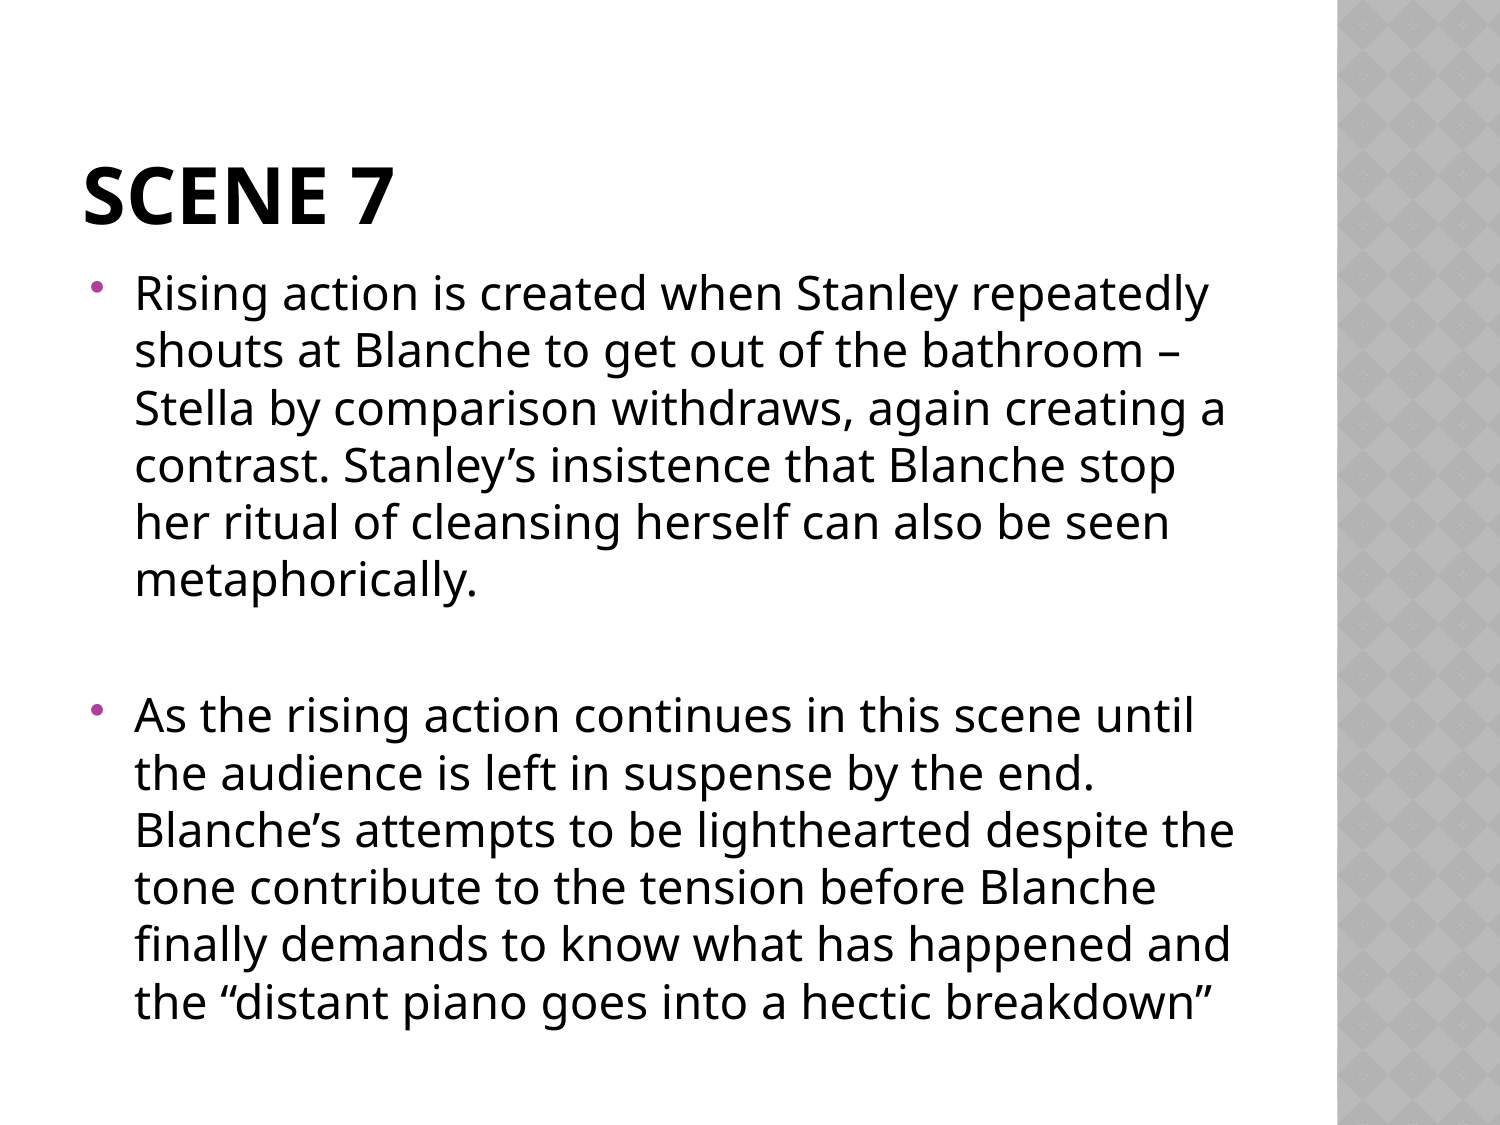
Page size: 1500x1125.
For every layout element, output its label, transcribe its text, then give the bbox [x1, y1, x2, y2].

list Rising action is created when Stanley repeatedly shouts at Blanche to get out of the bathroom – Stella by comparison withdraws, again creating a contrast. Stanley’s insistence that Blanche stop her ritual of cleansing herself can also be seen metaphorically. As the rising action continues in this scene until the audience is left in suspense by the end. Blanche’s attempts to be lighthearted despite the tone contribute to the tension before Blanche finally demands to know what has happened and the “distant piano goes into a hectic breakdown” [76, 255, 1265, 1051]
title Scene 7 [75, 52, 1263, 240]
